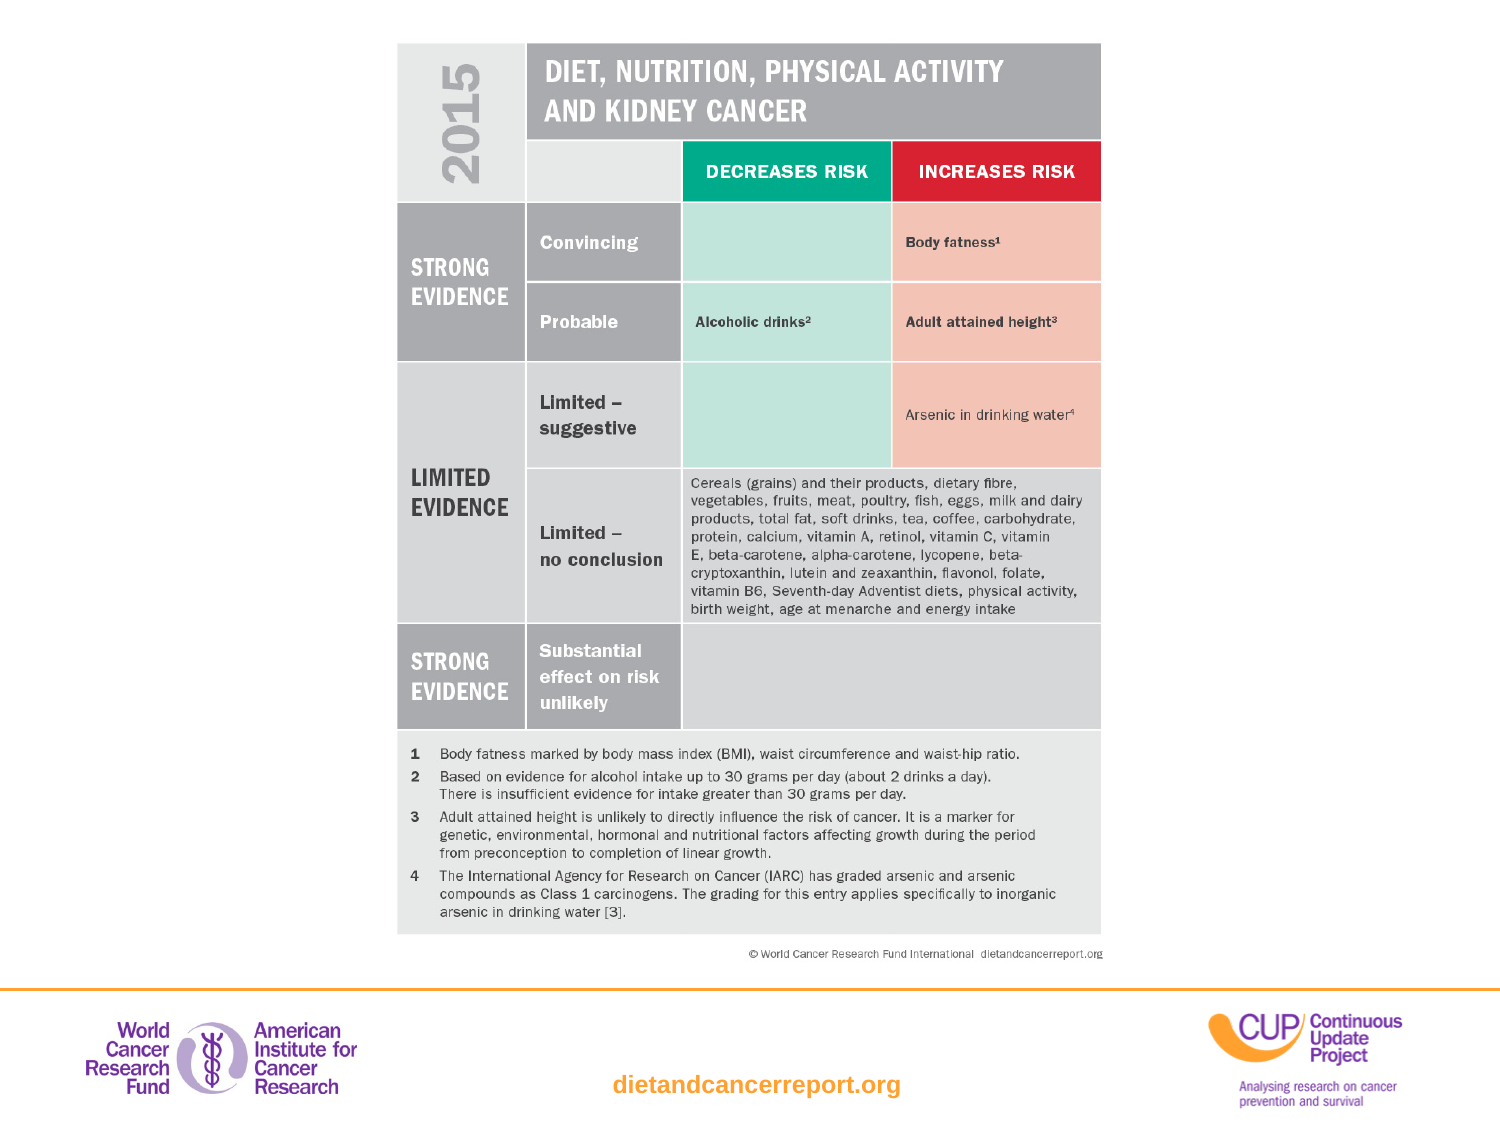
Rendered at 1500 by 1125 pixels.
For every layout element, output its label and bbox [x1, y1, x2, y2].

picture [1207, 1013, 1403, 1109]
picture [86, 1022, 357, 1094]
picture [372, 17, 1126, 981]
